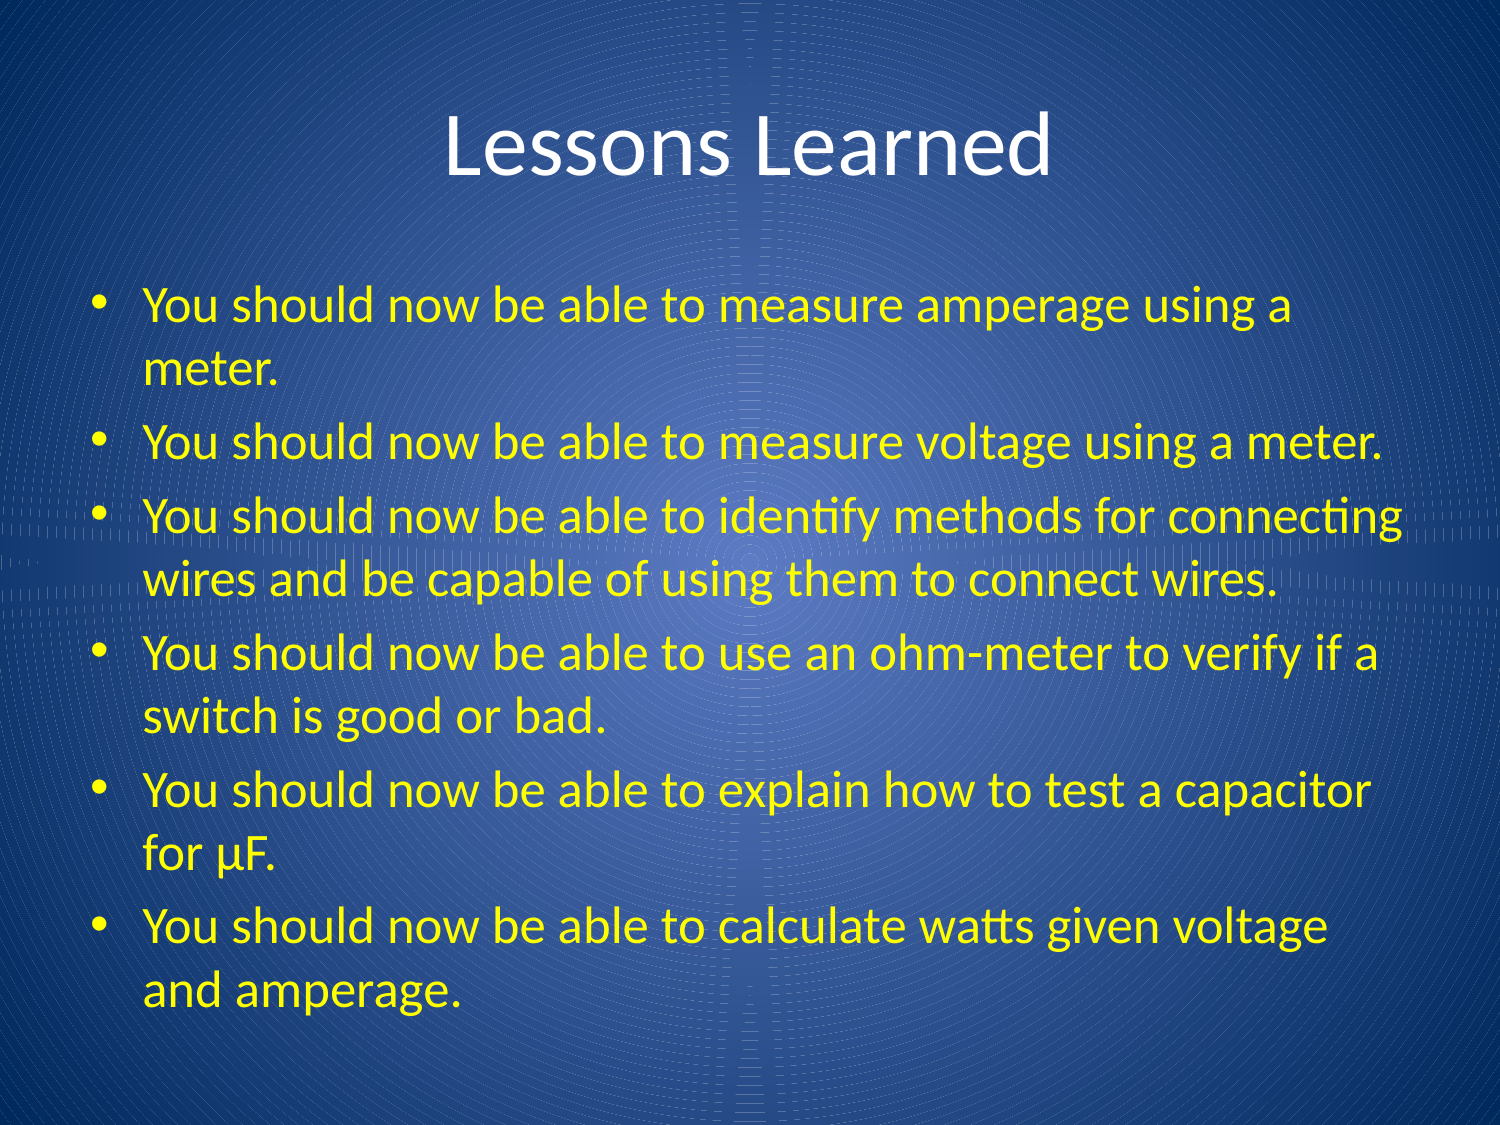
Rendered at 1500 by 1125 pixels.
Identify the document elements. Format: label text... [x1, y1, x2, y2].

list You should now be able to measure amperage using a meter. You should now be able to measure voltage using a meter. You should now be able to identify methods for connecting wires and be capable of using them to connect wires. You should now be able to use an ohm-meter to verify if a switch is good or bad. You should now be able to explain how to test a capacitor for µF. You should now be able to calculate watts given voltage and amperage. [75, 262, 1425, 1100]
title Lessons Learned [75, 45, 1425, 233]
